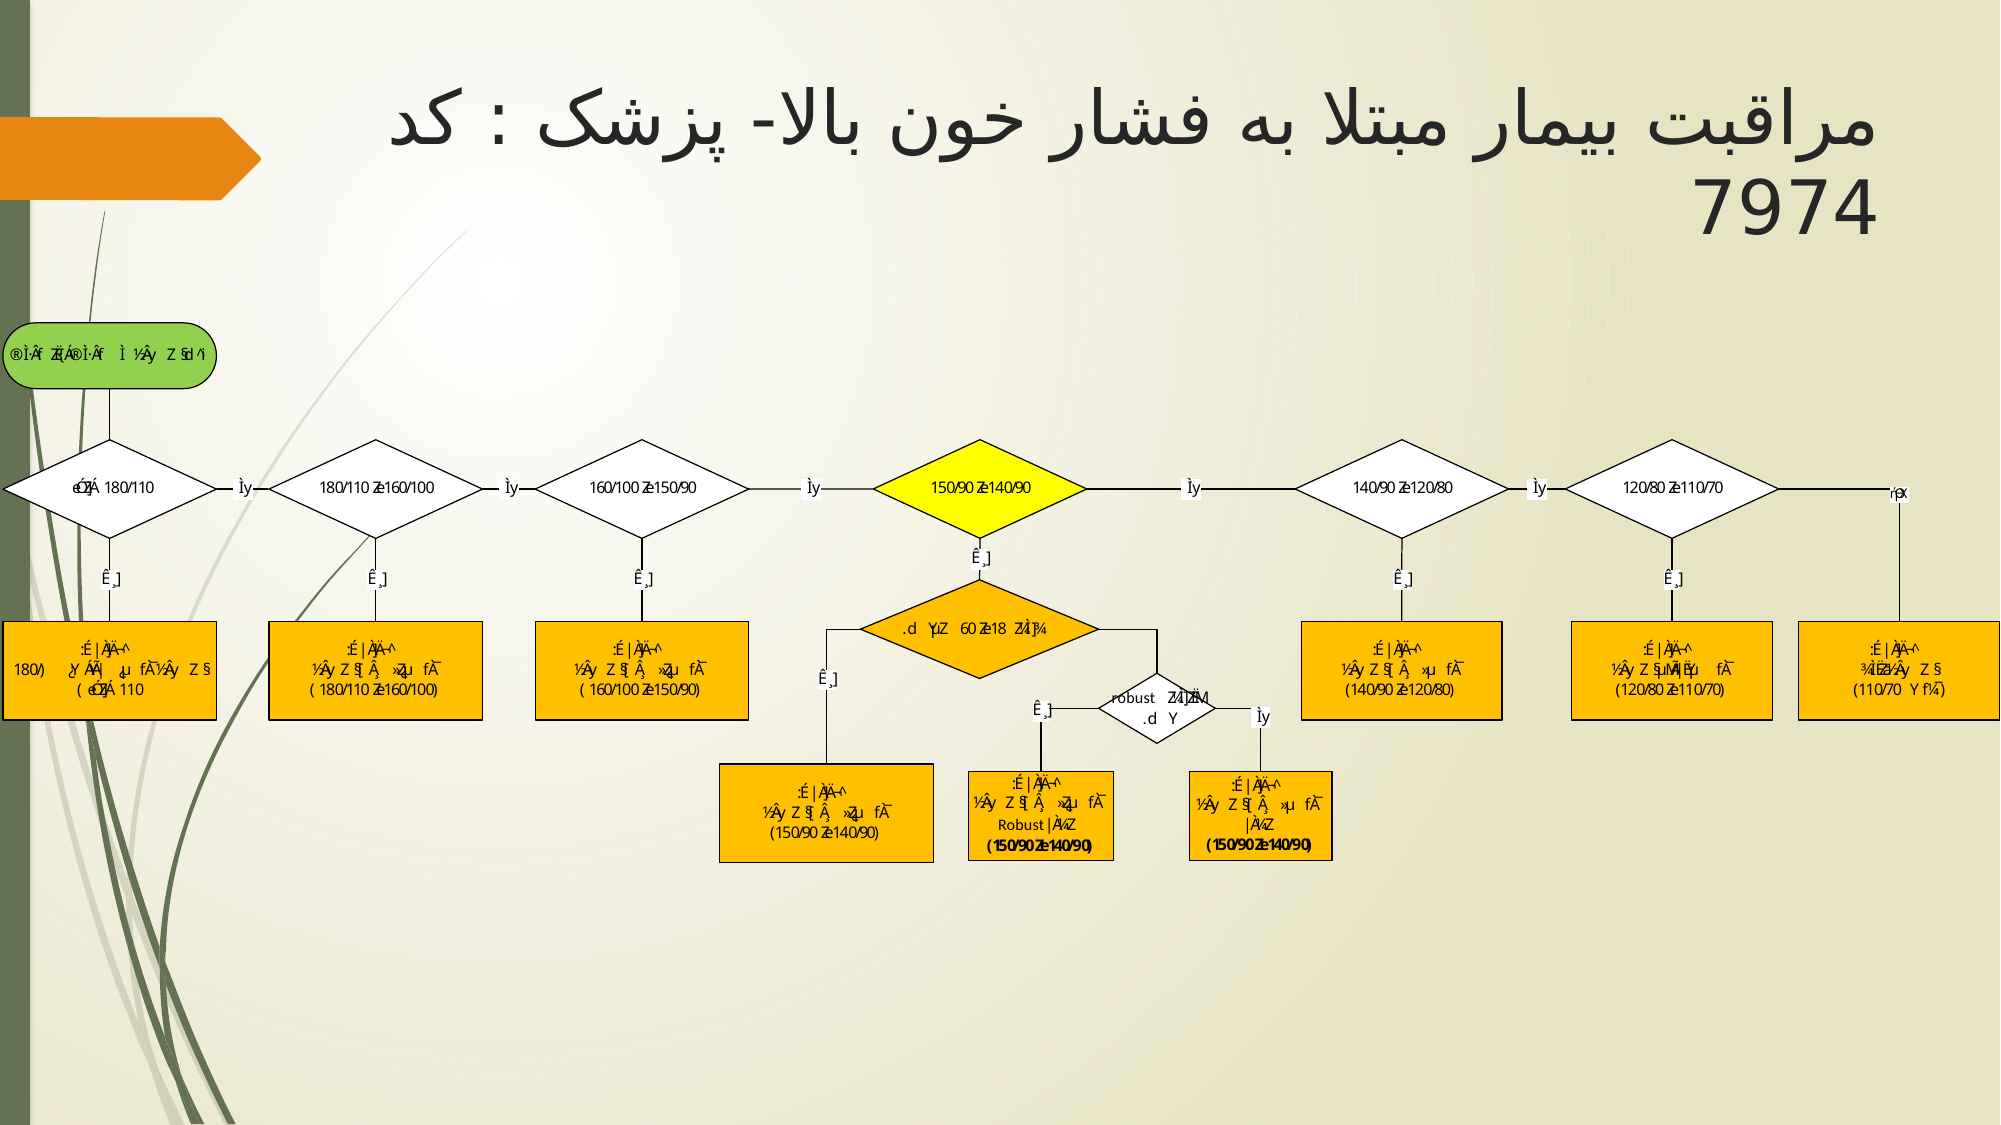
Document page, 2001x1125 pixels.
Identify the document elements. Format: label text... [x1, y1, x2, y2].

title مراقبت بيمار مبتلا به فشار خون بالا- پزشک : کد 7974 [257, 62, 1896, 273]
picture [0, 320, 2000, 869]
